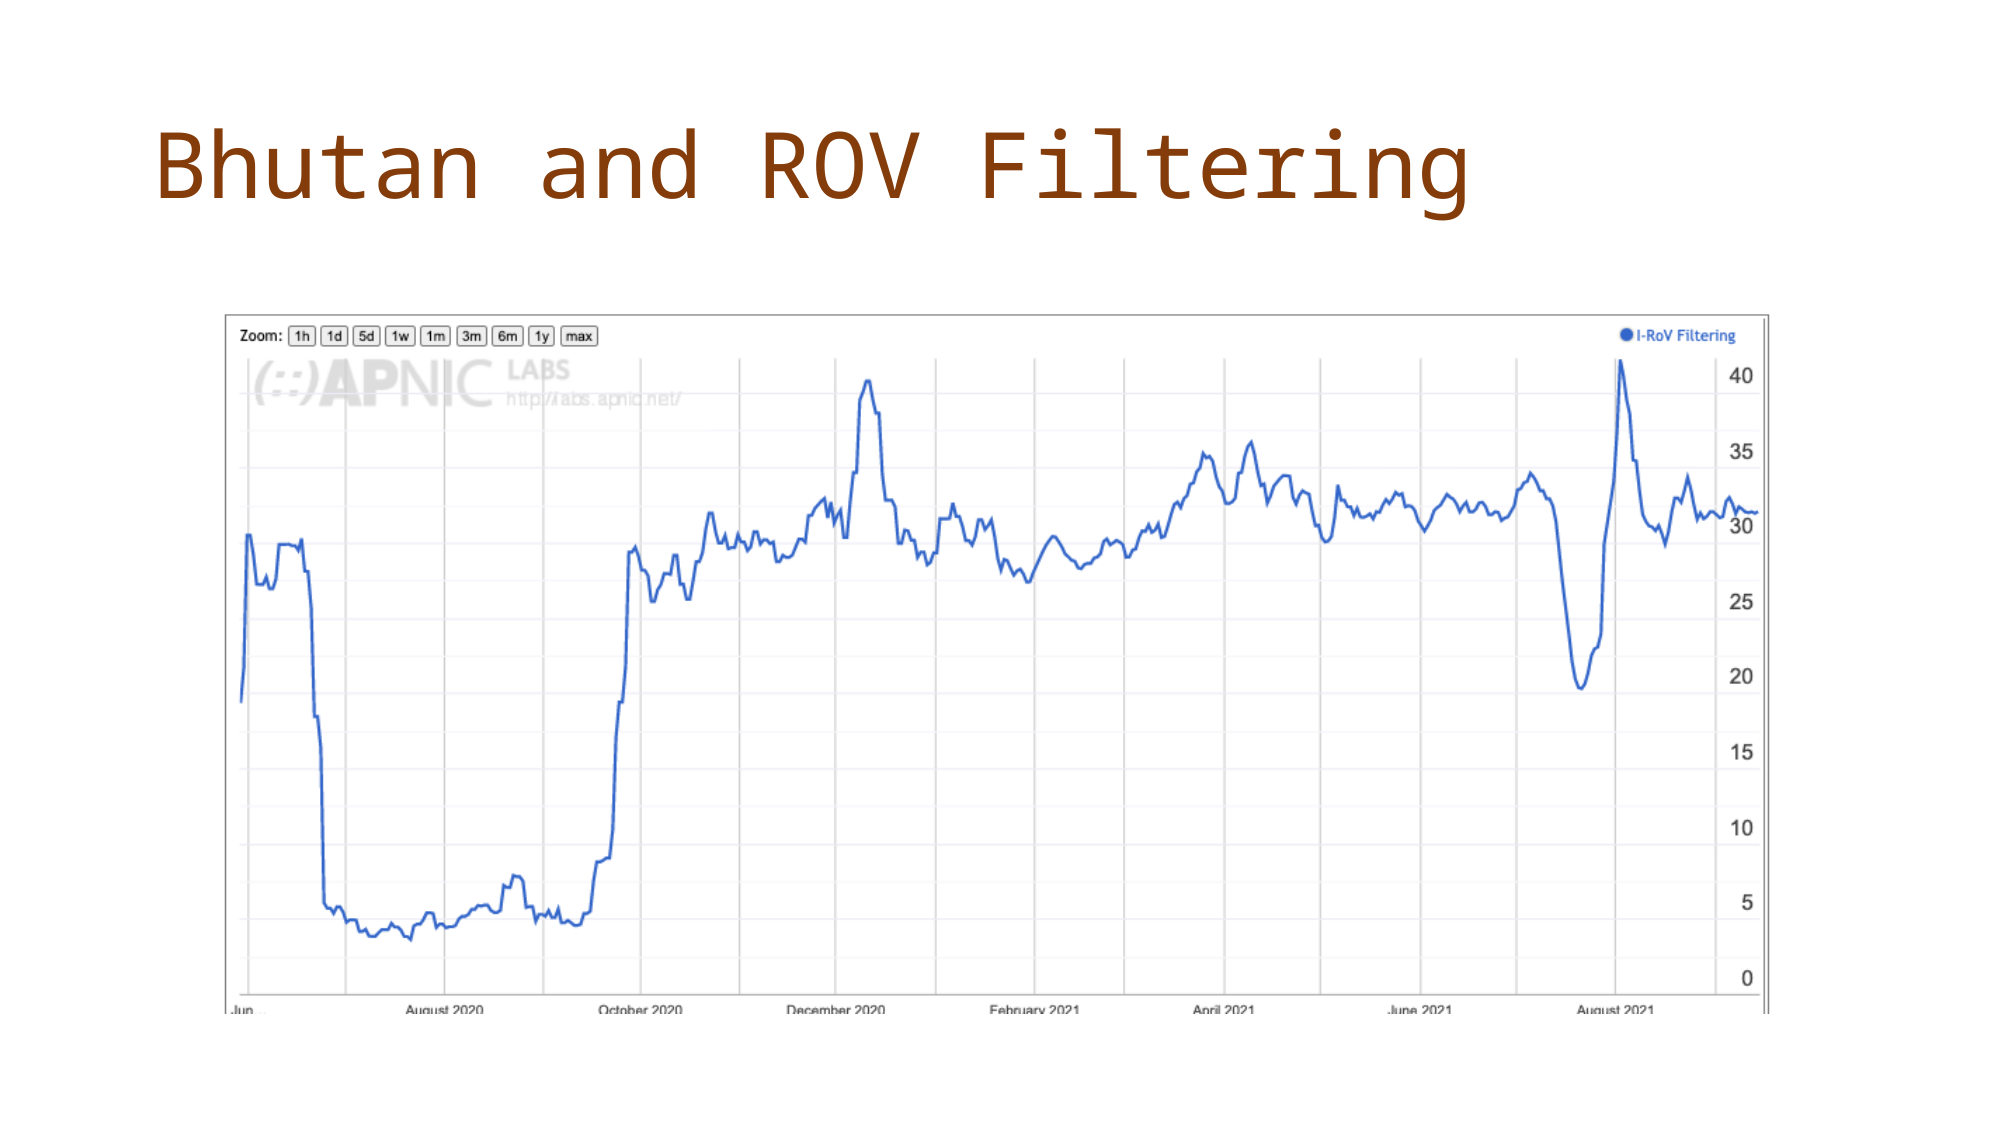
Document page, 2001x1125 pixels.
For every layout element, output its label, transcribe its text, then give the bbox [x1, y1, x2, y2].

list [218, 299, 1782, 1014]
title Bhutan and ROV Filtering [137, 59, 1863, 278]
